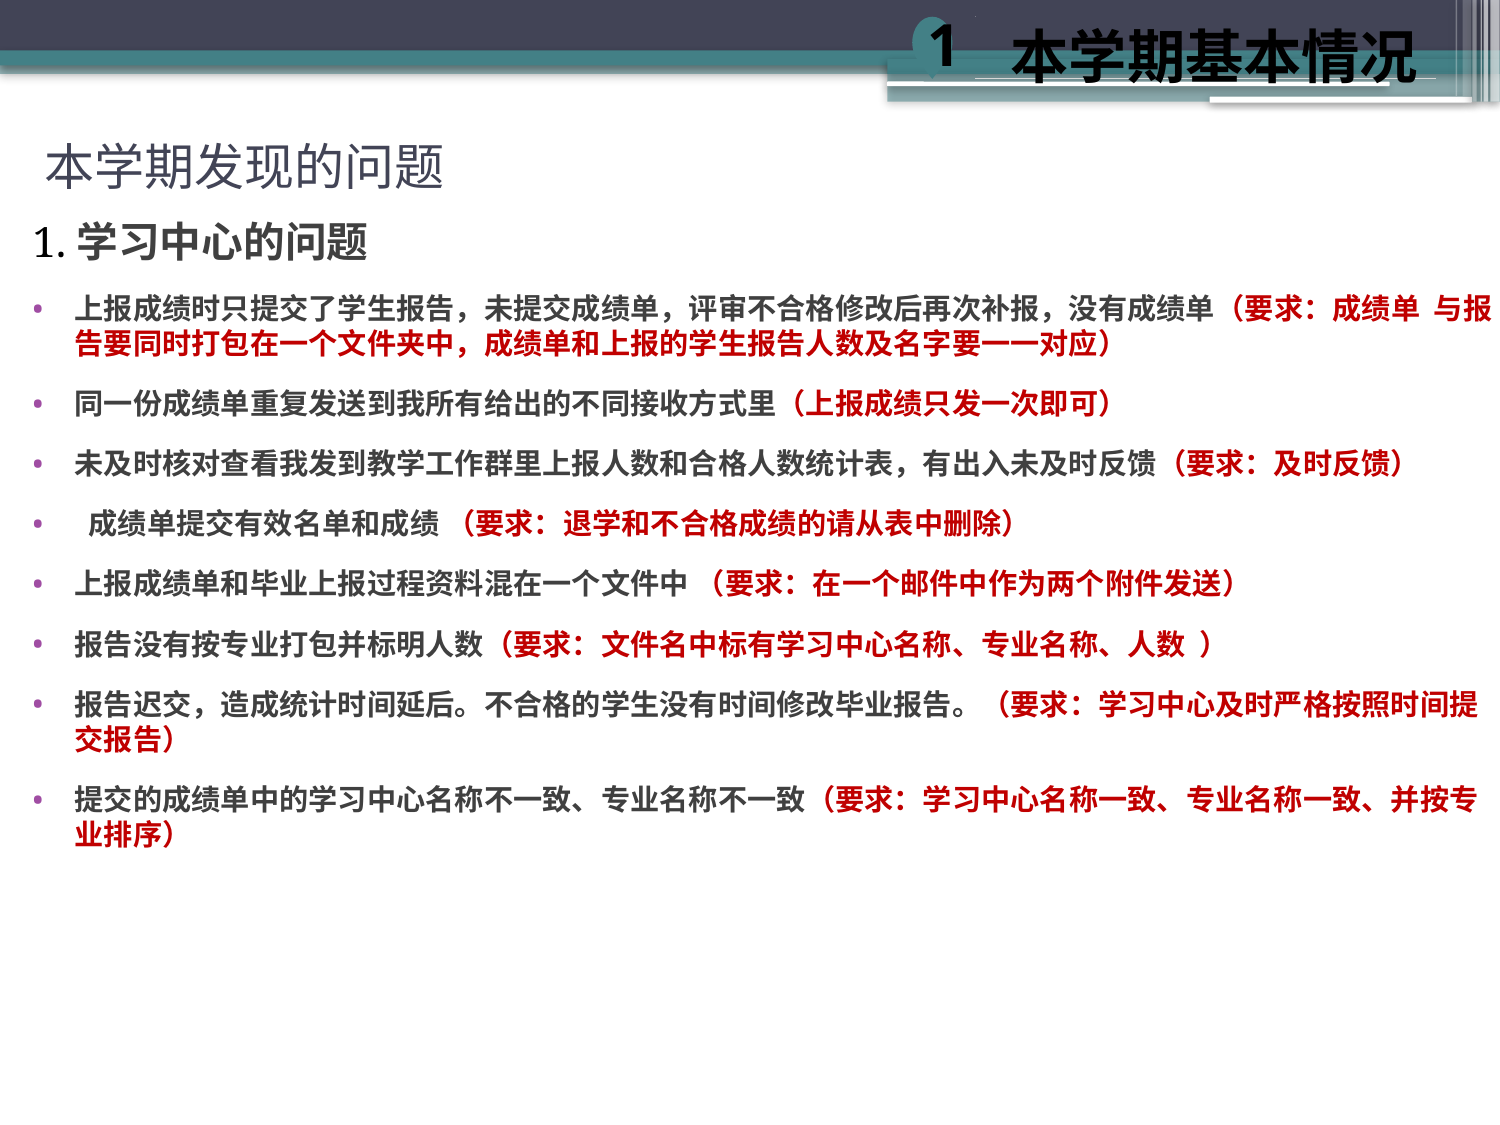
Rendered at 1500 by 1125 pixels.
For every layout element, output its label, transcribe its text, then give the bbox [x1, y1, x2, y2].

title 本学期发现的问题 [29, 78, 1380, 208]
list 1.学习中心的问题 上报成绩时只提交了学生报告，未提交成绩单，评审不合格修改后再次补报，没有成绩单（要求：成绩单 与报告要同时打包在一个文件夹中，成绩单和上报的学生报告人数及名字要一一对应） 同一份成绩单重复发送到我所有给出的不同接收方式里（上报成绩只发一次即可） 未及时核对查看我发到教学工作群里上报人数和合格人数统计表，有出入未及时反馈（要求：及时反馈） 成绩单提交有效名单和成绩 （要求：退学和不合格成绩的请从表中删除） 上报成绩单和毕业上报过程资料混在一个文件中 （要求：在一个邮件中作为两个附件发送） 报告没有按专业打包并标明人数（要求：文件名中标有学习中心名称、专业名称、人数 ） 报告迟交，造成统计时间延后。不合格的学生没有时间修改毕业报告。（要求：学习中心及时严格按照时间提交报告） 提交的成绩单中的学习中心名称不一致、专业名称不一致（要求：学习中心名称一致、专业名称一致、并按专业排序） [0, 208, 1500, 1109]
text_box 1 [912, 16, 953, 79]
